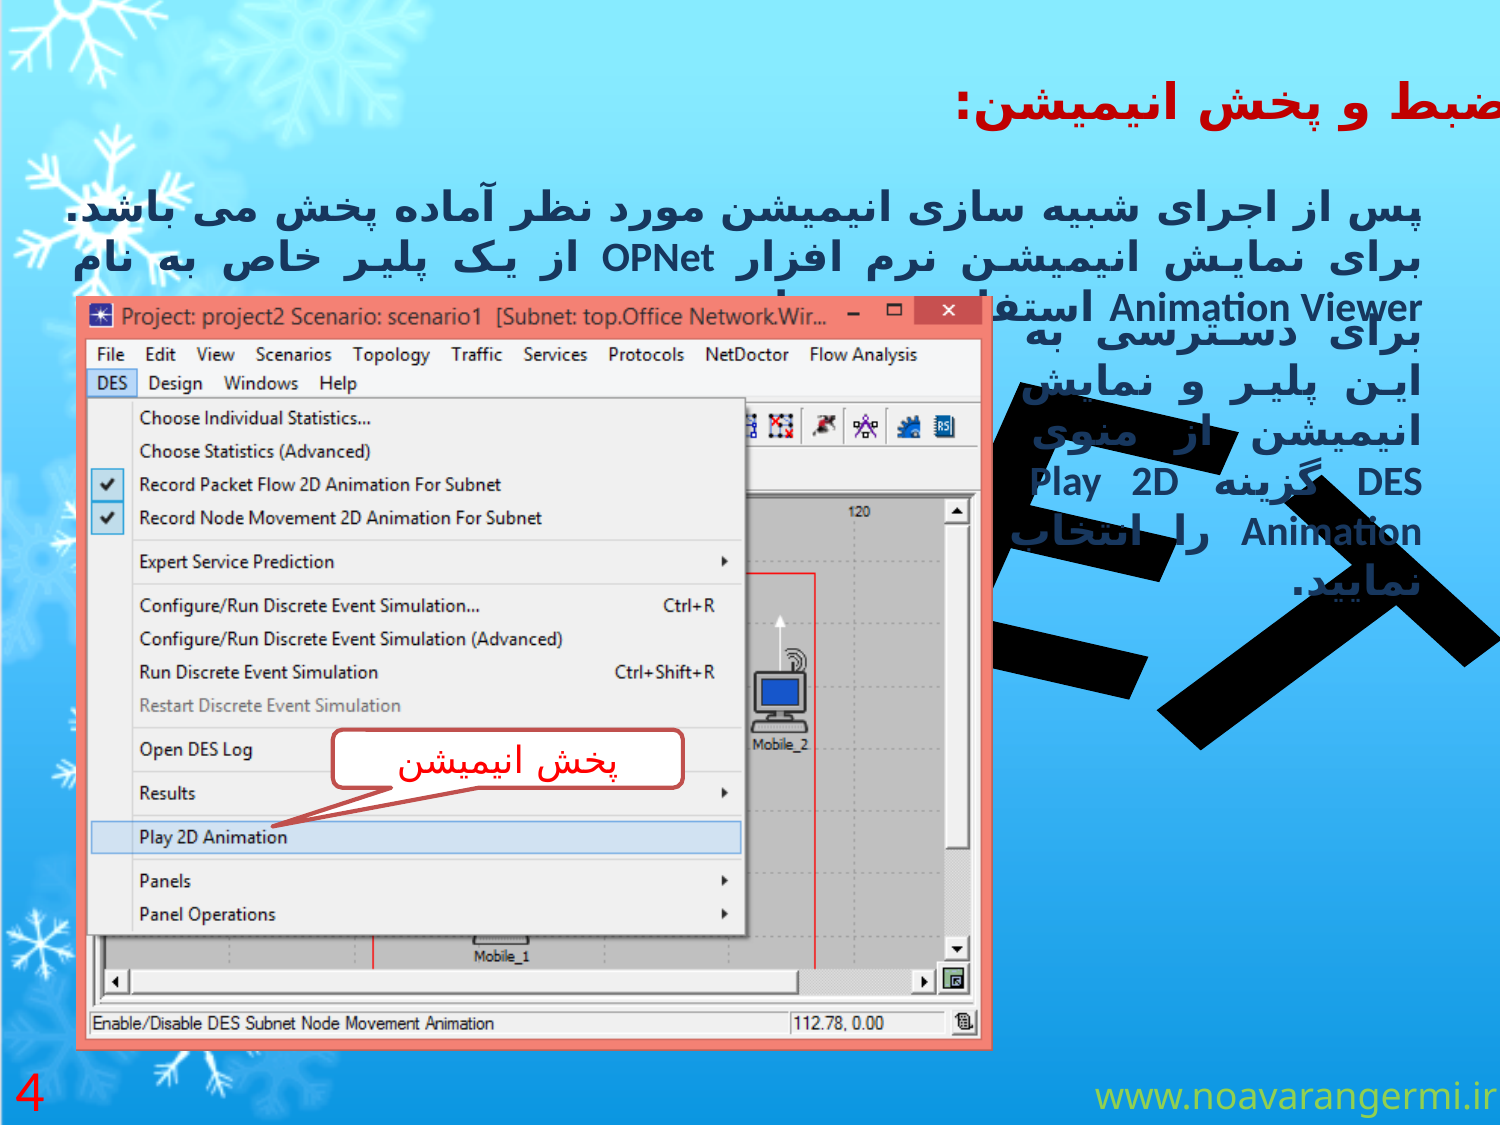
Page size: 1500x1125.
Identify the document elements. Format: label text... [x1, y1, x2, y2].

text_box پس از اجرای شبیه سازی انیمیشن مورد نظر آماده پخش می باشد. برای نمایش انیمیشن نرم افزار OPNet از یک پلیر خاص به نام Animation Viewer استفاده می نماید. [50, 172, 1438, 338]
picture [0, 0, 1500, 1125]
text_box برای دسترسی به این پلیر و نمایش انیمیشن از منوی DES گزینه Play 2D Animation را انتخاب نمایید. [994, 296, 1438, 612]
text_box ضبط و پخش انیمیشن: [938, 62, 1500, 138]
text_box www.noavarangermi.ir [1079, 1073, 1500, 1125]
slide_number 42 [0, 1057, 80, 1118]
